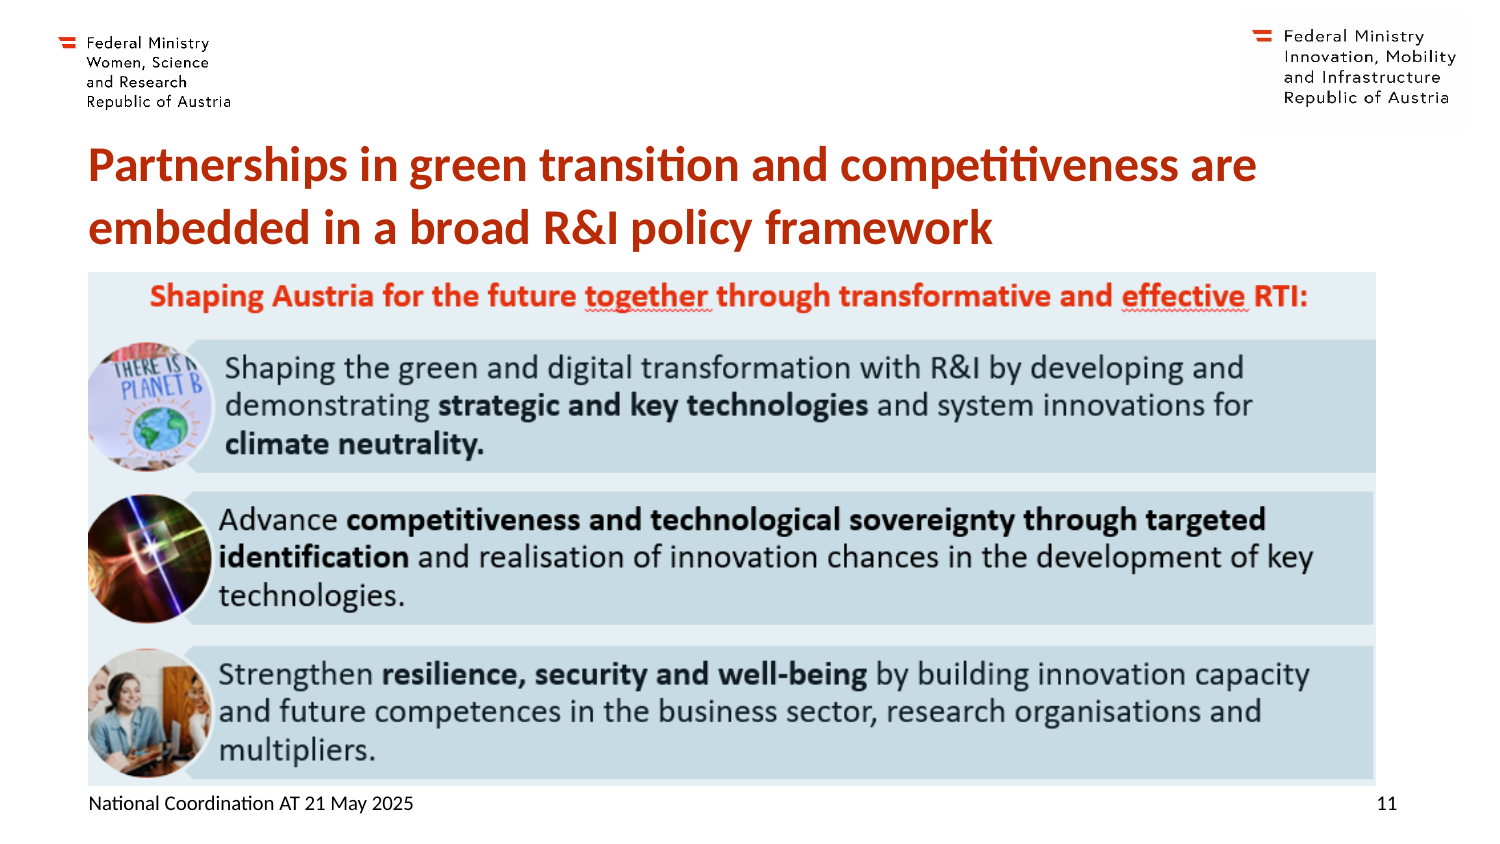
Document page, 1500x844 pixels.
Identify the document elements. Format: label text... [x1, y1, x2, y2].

title Partnerships in green transition and competitiveness are embedded in a broad R&I policy framework [88, 129, 1398, 201]
picture [1239, 14, 1469, 130]
footer National Coordination AT 21 May 2025 [88, 786, 1217, 819]
picture [88, 272, 1376, 786]
slide_number 11 [1239, 785, 1398, 819]
picture [58, 33, 325, 116]
